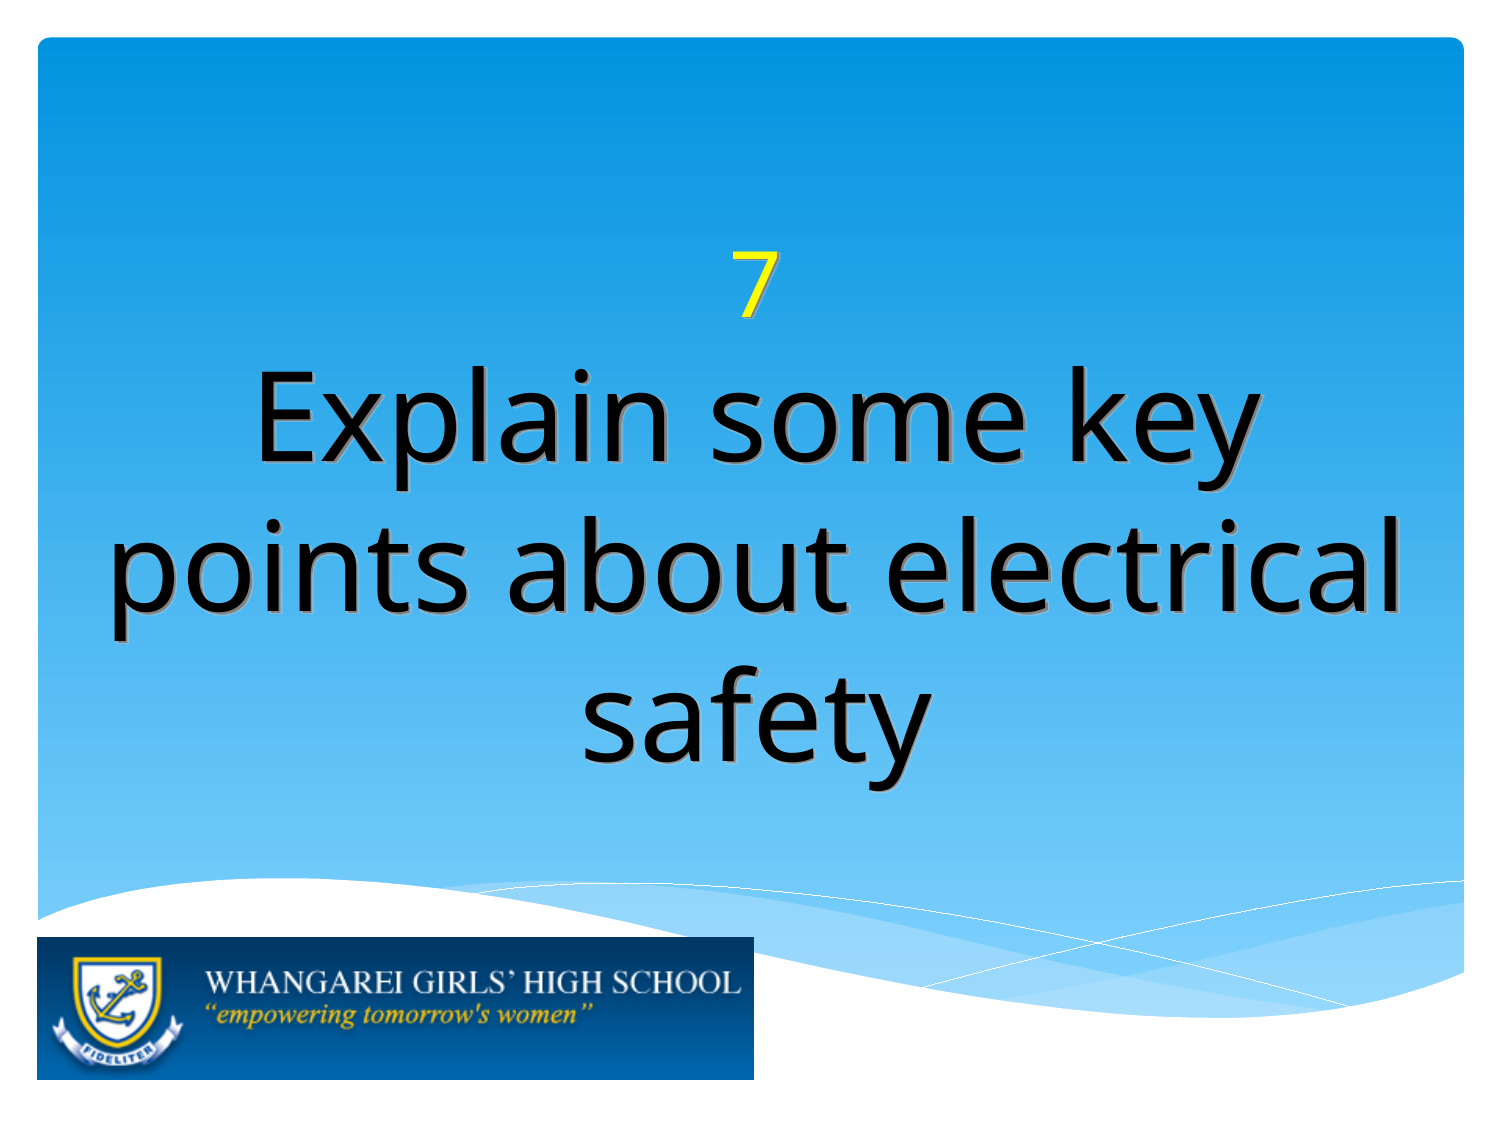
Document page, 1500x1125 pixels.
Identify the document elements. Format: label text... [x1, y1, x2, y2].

picture [37, 937, 754, 1080]
text_box 7 Explain some key points about electrical safety [74, 99, 1438, 913]
